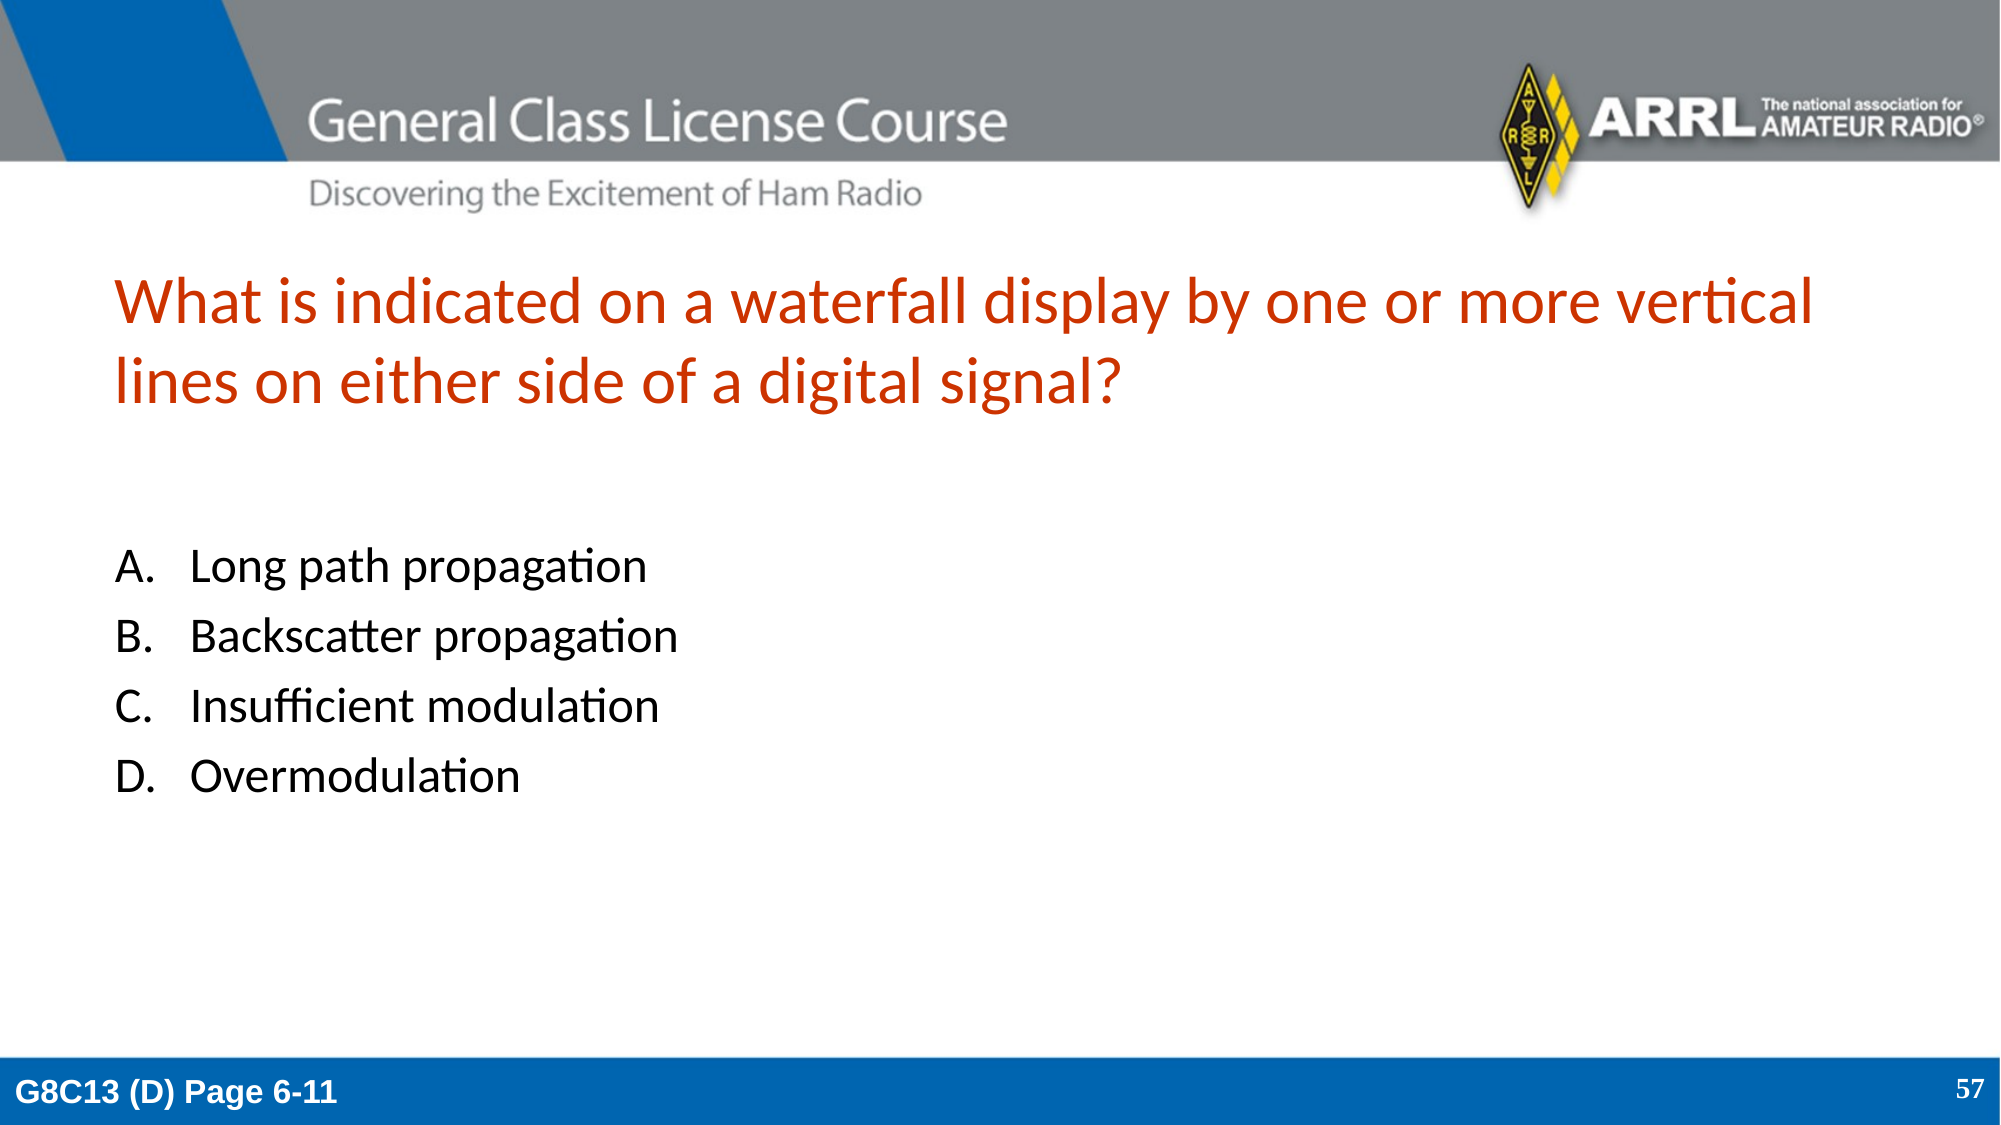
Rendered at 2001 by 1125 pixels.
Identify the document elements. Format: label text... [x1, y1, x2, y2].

picture [0, 0, 2001, 1125]
text_box G8C13 (D) Page 6-11 [0, 1062, 1313, 1118]
text_box 57 [1875, 1062, 2000, 1113]
title What is indicated on a waterfall display by one or more vertical lines on either side of a digital signal? [99, 249, 1900, 468]
list Long path propagation Backscatter propagation Insufficient modulation Overmodulation [99, 525, 1900, 1005]
